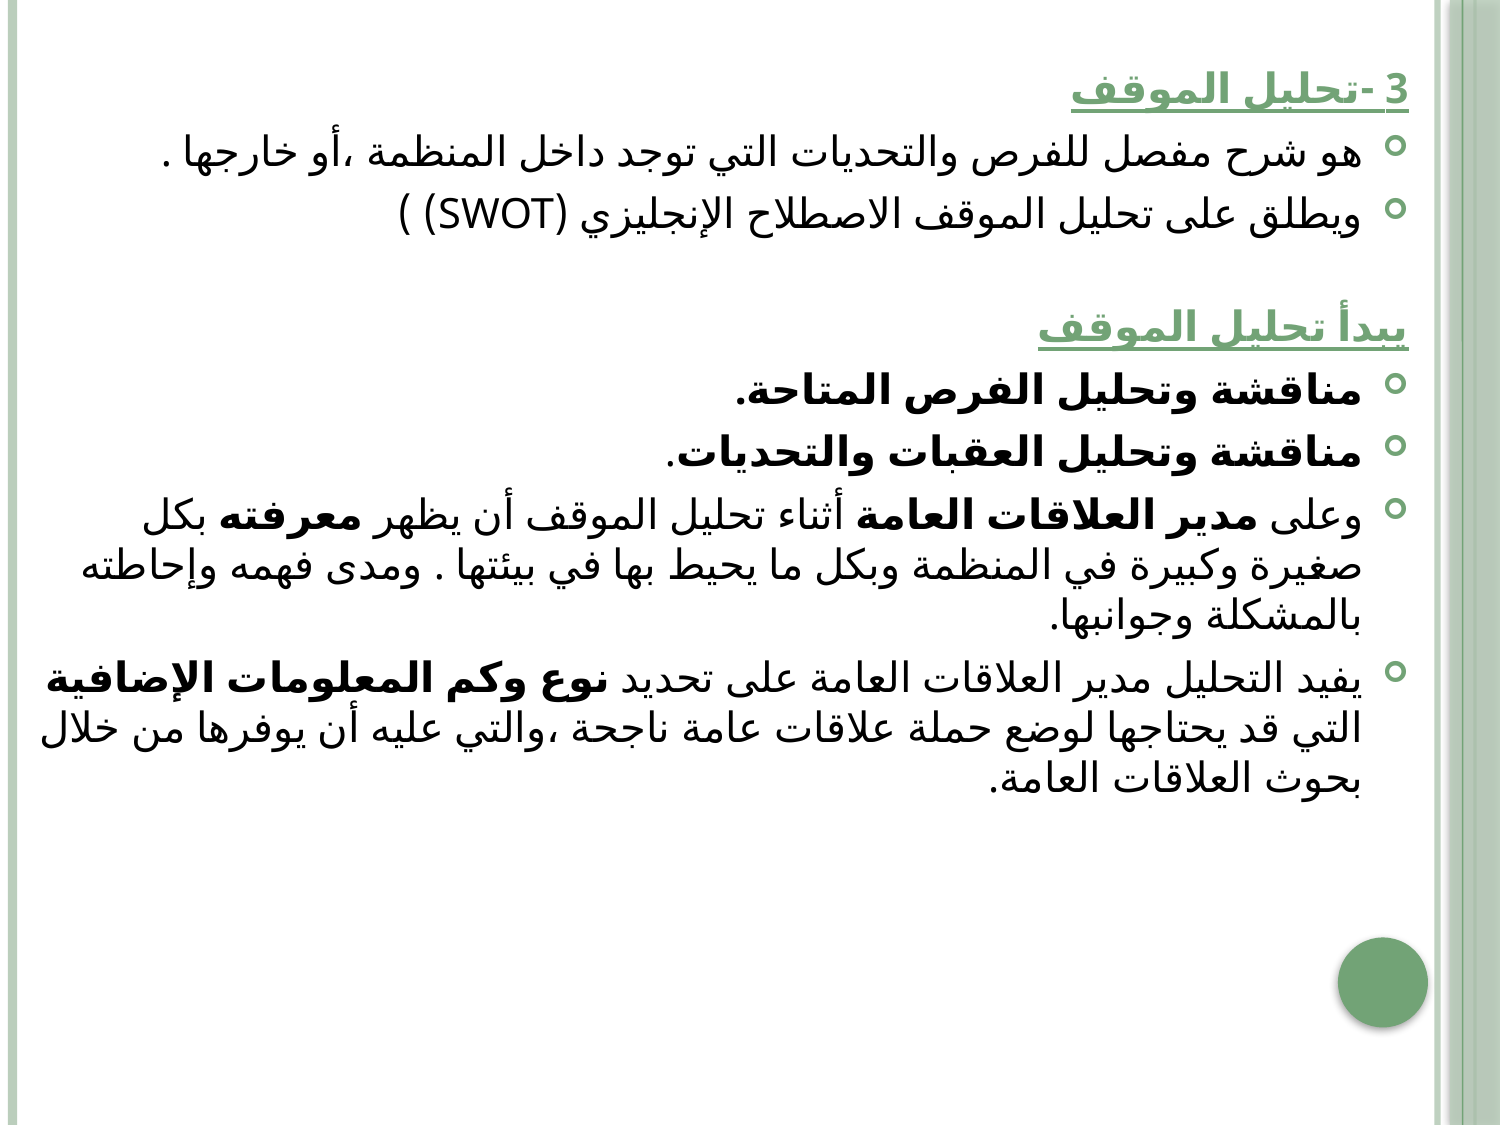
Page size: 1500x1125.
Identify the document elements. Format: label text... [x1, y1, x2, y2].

list 3 -تحليل الموقف هو شرح مفصل للفرص والتحديات التي توجد داخل المنظمة ،أو خارجها . ويطلق على تحليل الموقف الاصطلاح الإنجليزي (SWOT) ) يبدأ تحليل الموقف مناقشة وتحليل الفرص المتاحة. مناقشة وتحليل العقبات والتحديات. وعلى مدير العلاقات العامة أثناء تحليل الموقف أن يظهر معرفته بكل صغيرة وكبيرة في المنظمة وبكل ما يحيط بها في بيئتها . ومدى فهمه وإحاطته بالمشكلة وجوانبها. يفيد التحليل مدير العلاقات العامة على تحديد نوع وكم المعلومات الإضافية التي قد يحتاجها لوضع حملة علاقات عامة ناجحة ،والتي عليه أن يوفرها من خلال بحوث العلاقات العامة. [17, 54, 1424, 1125]
